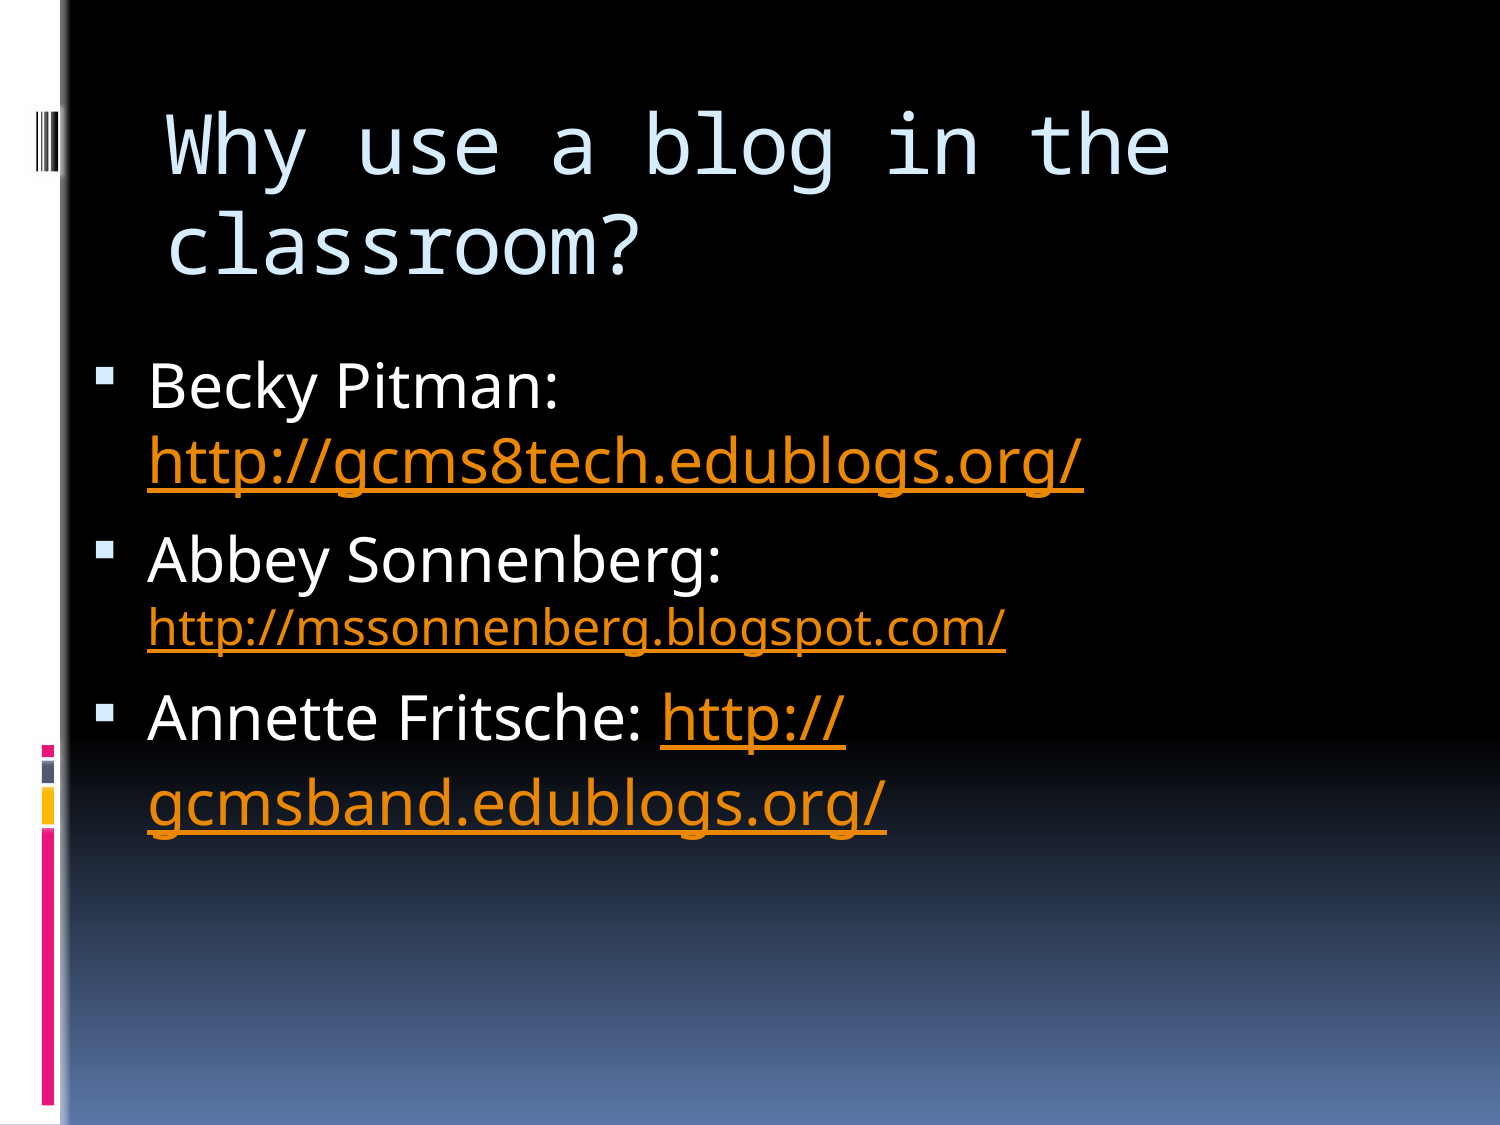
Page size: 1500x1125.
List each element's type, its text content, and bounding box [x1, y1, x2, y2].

list Becky Pitman: http://gcms8tech.edublogs.org/ Abbey Sonnenberg: http://mssonnenberg.blogspot.com/ Annette Fritsche: http://gcmsband.edublogs.org/ [64, 338, 1500, 1043]
title Why use a blog in the classroom? [150, 83, 1425, 338]
